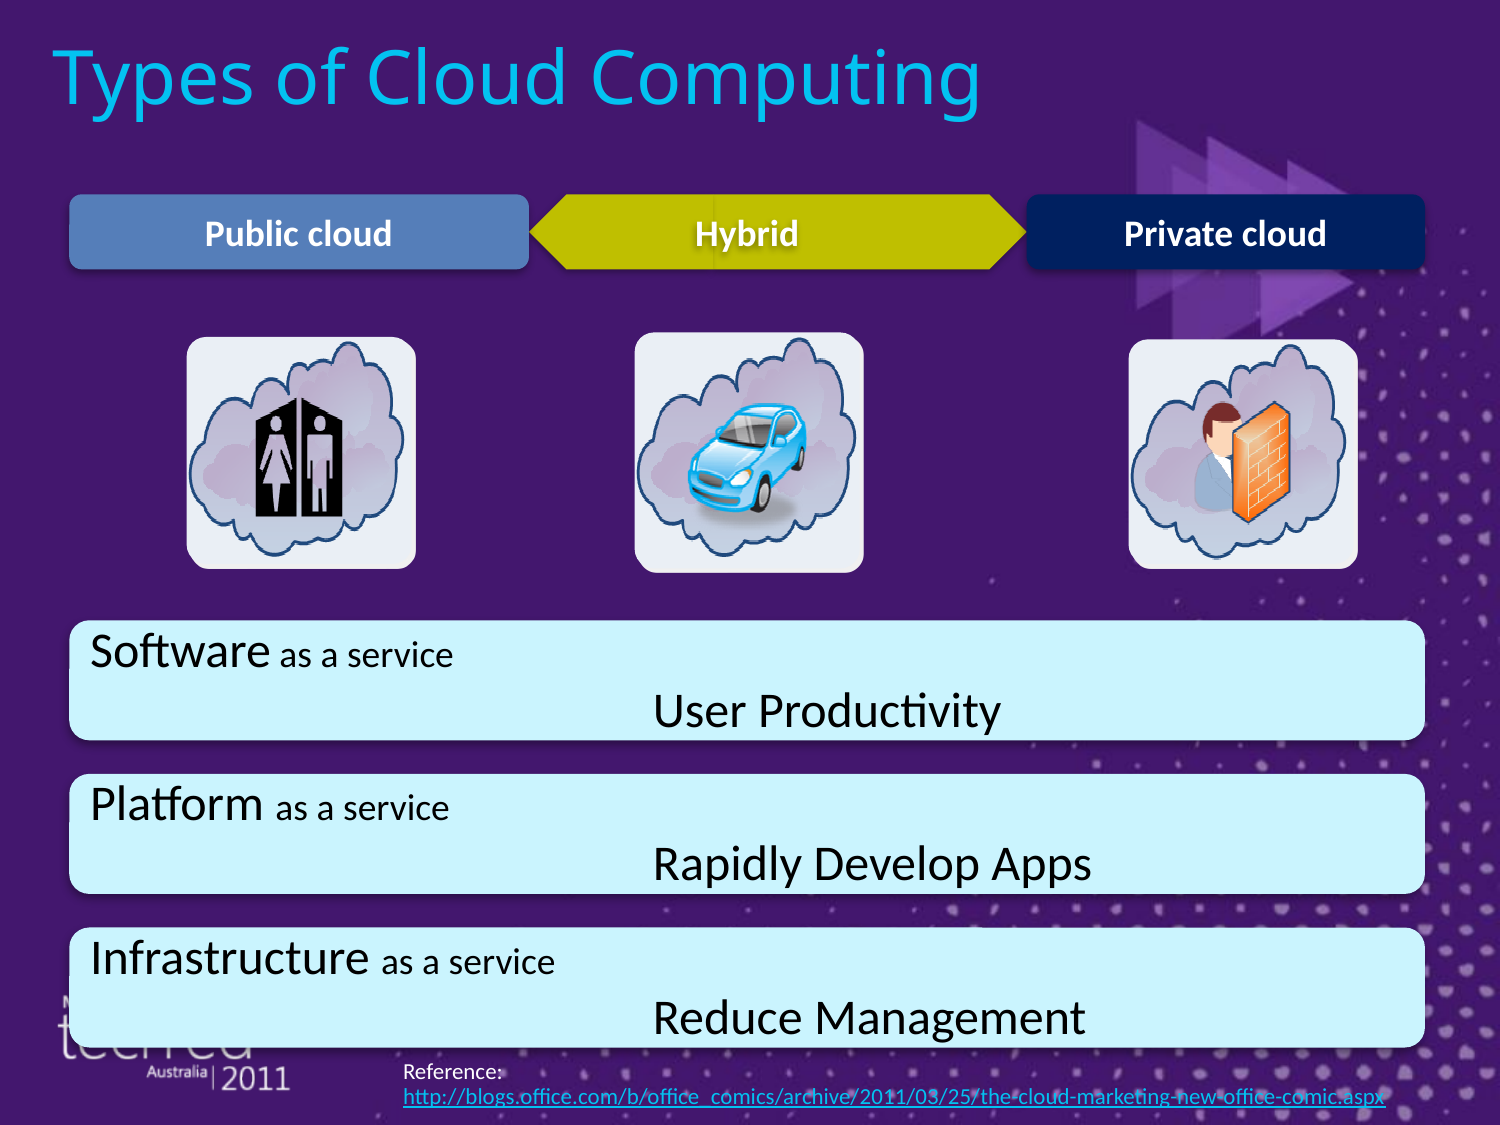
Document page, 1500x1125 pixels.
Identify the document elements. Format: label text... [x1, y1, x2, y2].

text_box Hybrid [591, 194, 903, 270]
text_box [906, 194, 1020, 270]
text_box Software as a service User Productivity [69, 620, 1425, 741]
text_box [535, 194, 589, 270]
picture [0, 0, 1500, 1125]
title Types of Cloud Computing [37, 0, 1388, 169]
text_box Infrastructure as a service Reduce Management [69, 927, 1425, 1048]
text_box Platform as a service Rapidly Develop Apps [69, 773, 1425, 894]
text_box Public cloud [69, 194, 529, 270]
text_box Reference: http://blogs.office.com/b/office_comics/archive/2011/03/25/the-cloud-marketing-new-office-comic.aspx [388, 1052, 1500, 1117]
text_box Private cloud [1026, 194, 1426, 270]
